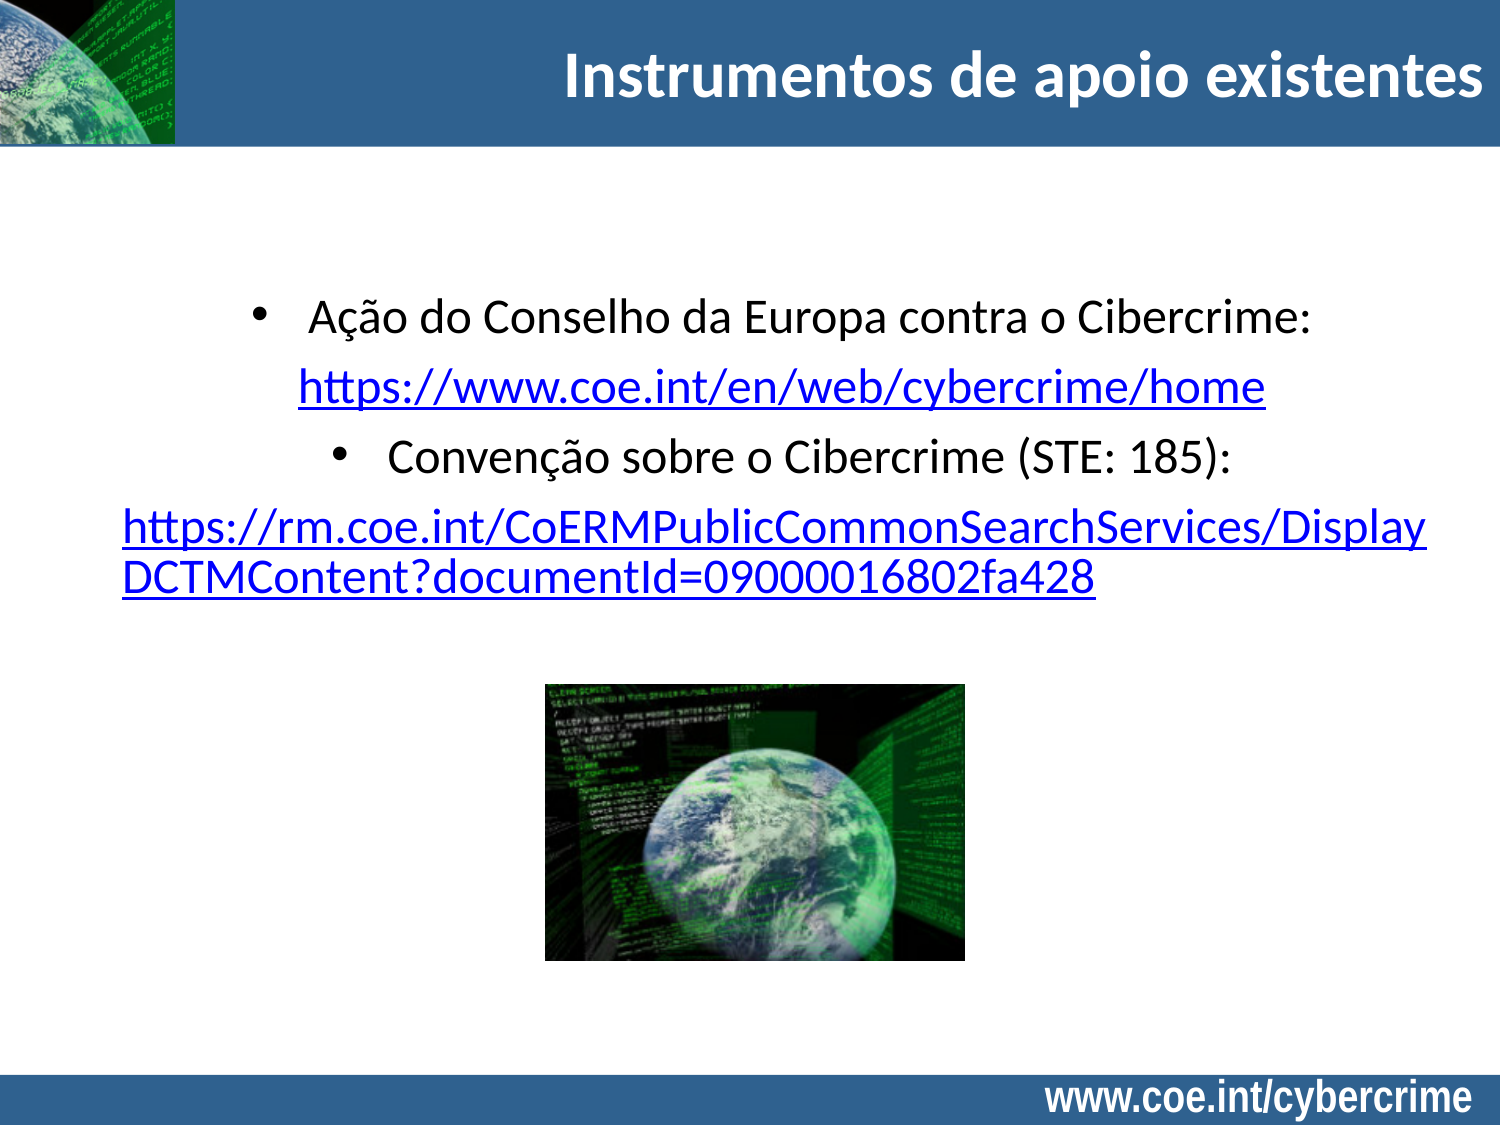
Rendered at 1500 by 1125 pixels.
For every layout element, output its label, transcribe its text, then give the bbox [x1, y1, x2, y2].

text_box Ação do Conselho da Europa contra o Cibercrime: https://www.coe.int/en/web/cybercrime/home Convenção sobre o Cibercrime (STE: 185): https://rm.coe.int/CoERMPublicCommonSearchServices/DisplayDCTMContent?documentId=09000016802fa428 [107, 275, 1458, 929]
text_box Instrumentos de apoio existentes [177, 0, 1500, 149]
picture [545, 684, 965, 962]
text_box www.coe.int/cybercrime [1030, 1059, 1500, 1125]
text_box [0, 1073, 1030, 1125]
picture [0, 0, 175, 144]
